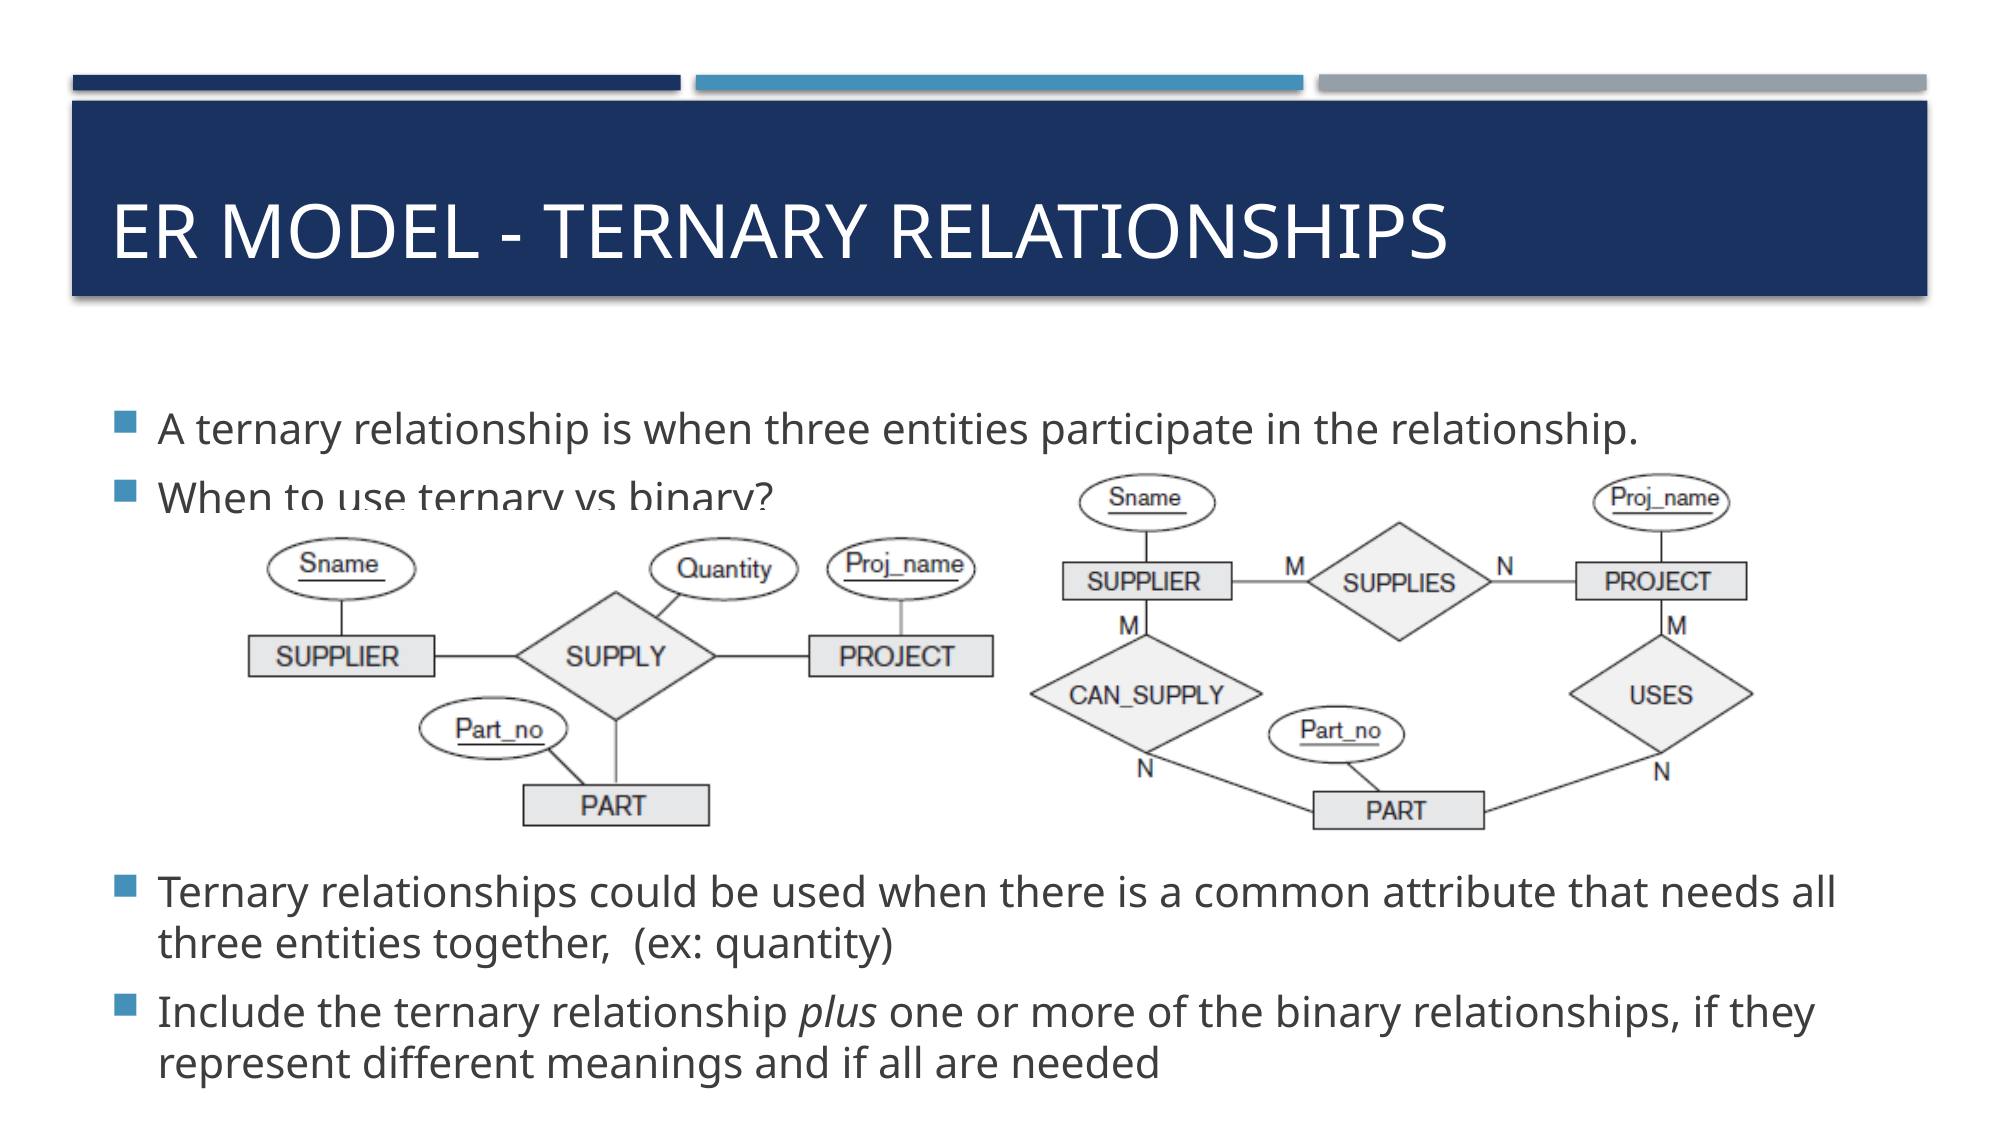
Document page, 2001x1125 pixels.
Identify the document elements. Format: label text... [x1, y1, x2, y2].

list A ternary relationship is when three entities participate in the relationship. When to use ternary vs binary? Ternary relationships could be used when there is a common attribute that needs all three entities together, (ex: quantity) Include the ternary relationship plus one or more of the binary relationships, if they represent different meanings and if all are needed [95, 329, 1905, 1103]
title Er model - Ternary relationships [95, 115, 1905, 282]
picture [241, 465, 1768, 848]
